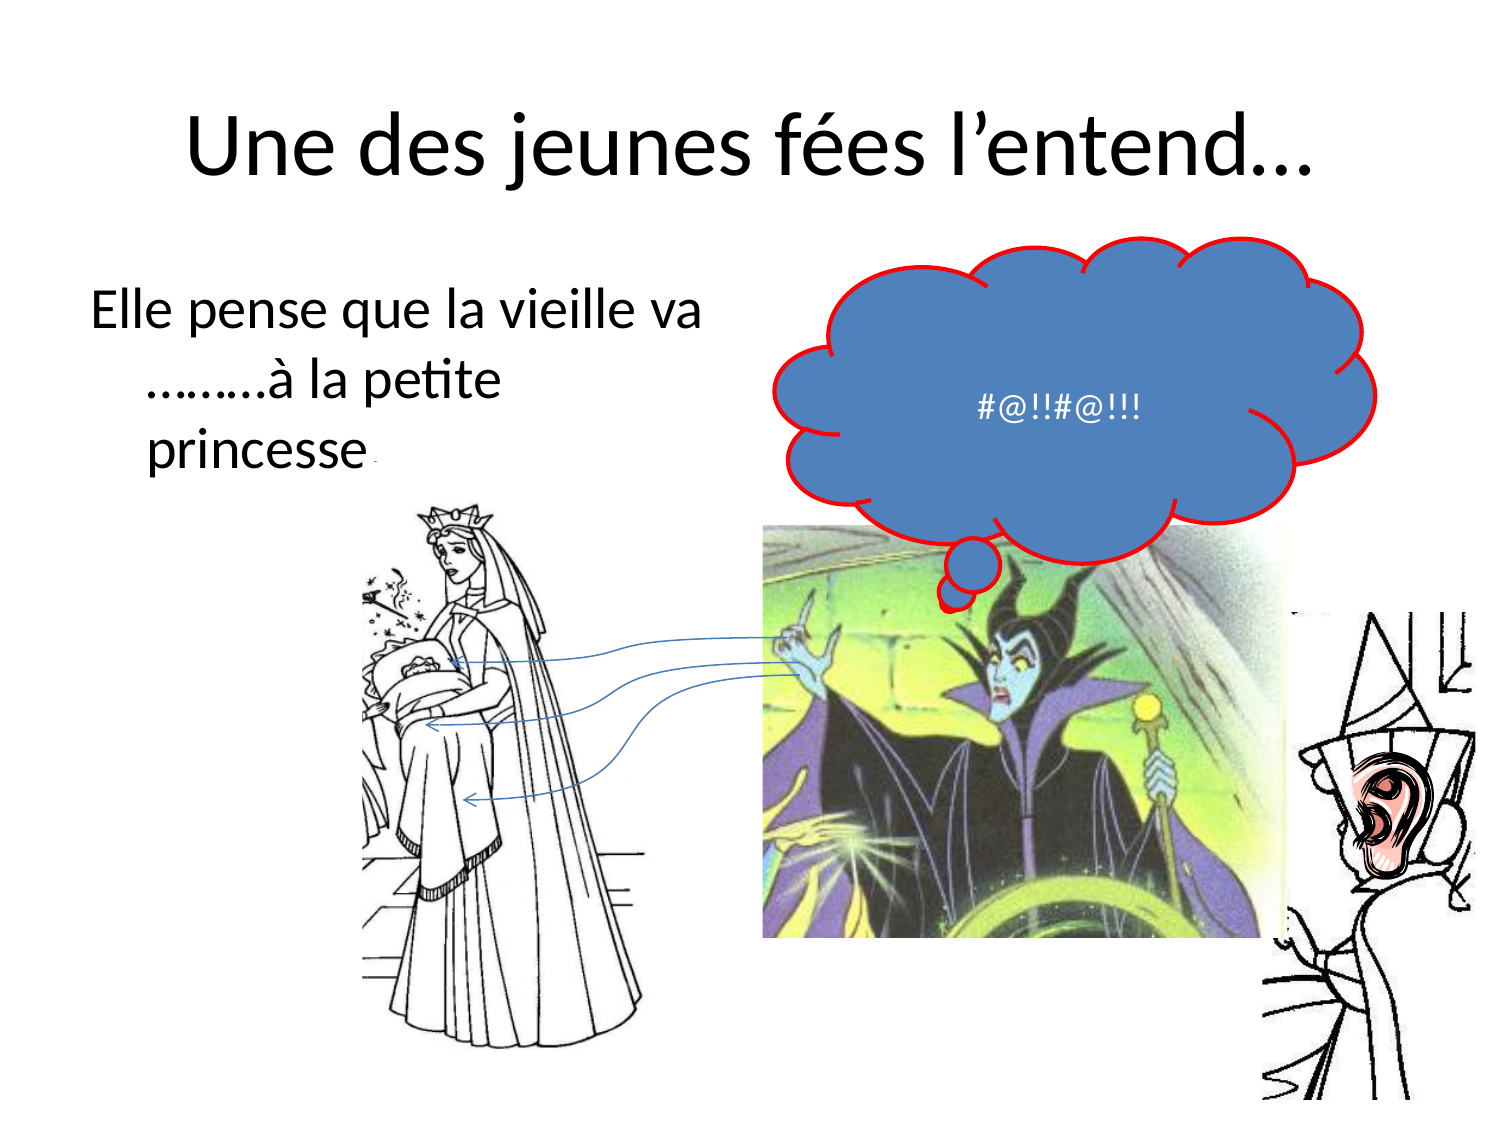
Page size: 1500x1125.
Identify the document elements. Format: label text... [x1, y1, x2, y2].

title Une des jeunes fées l’entend… [75, 45, 1425, 233]
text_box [424, 662, 801, 726]
list Elle pense que la vieille va ………à la petite princesse. [75, 262, 738, 1005]
text_box #@!!#@!!! [962, 374, 1188, 435]
picture [362, 462, 651, 1051]
text_box [772, 236, 1378, 523]
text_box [462, 674, 801, 801]
picture [762, 524, 1480, 1101]
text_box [449, 637, 788, 660]
